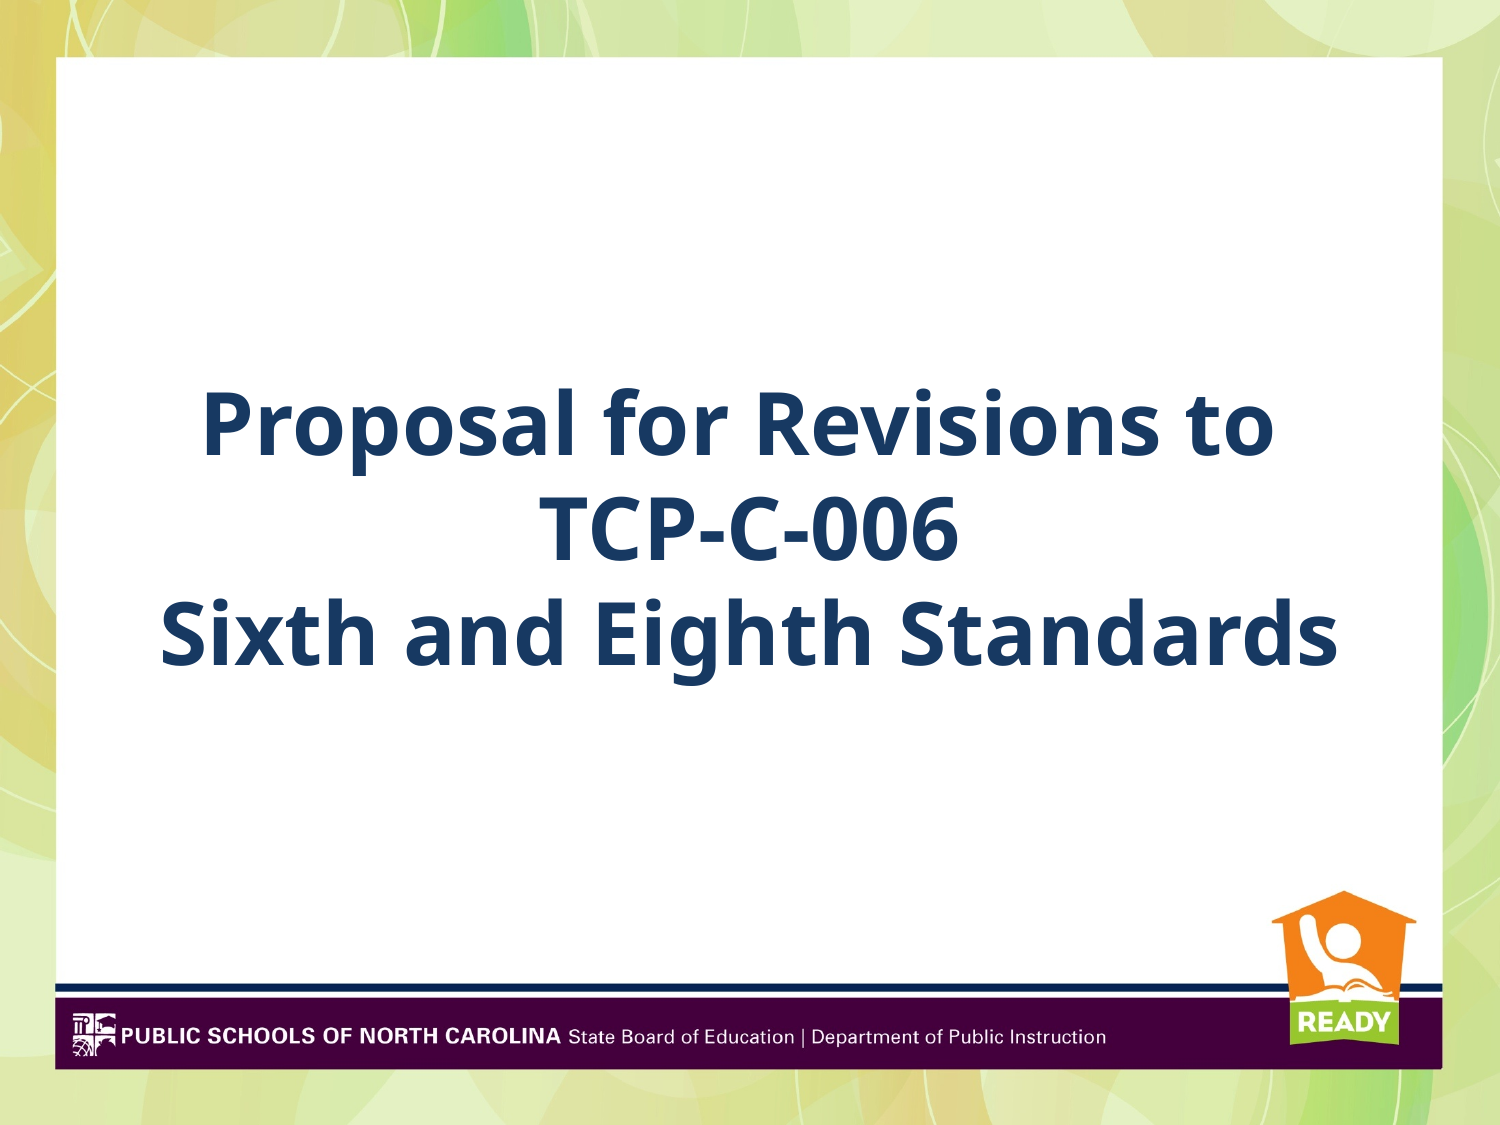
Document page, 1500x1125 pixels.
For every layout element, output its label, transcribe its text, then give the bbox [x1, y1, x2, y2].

picture [0, 0, 1500, 1125]
title Proposal for Revisions to TCP-C-006 Sixth and Eighth Standards [87, 399, 1413, 650]
